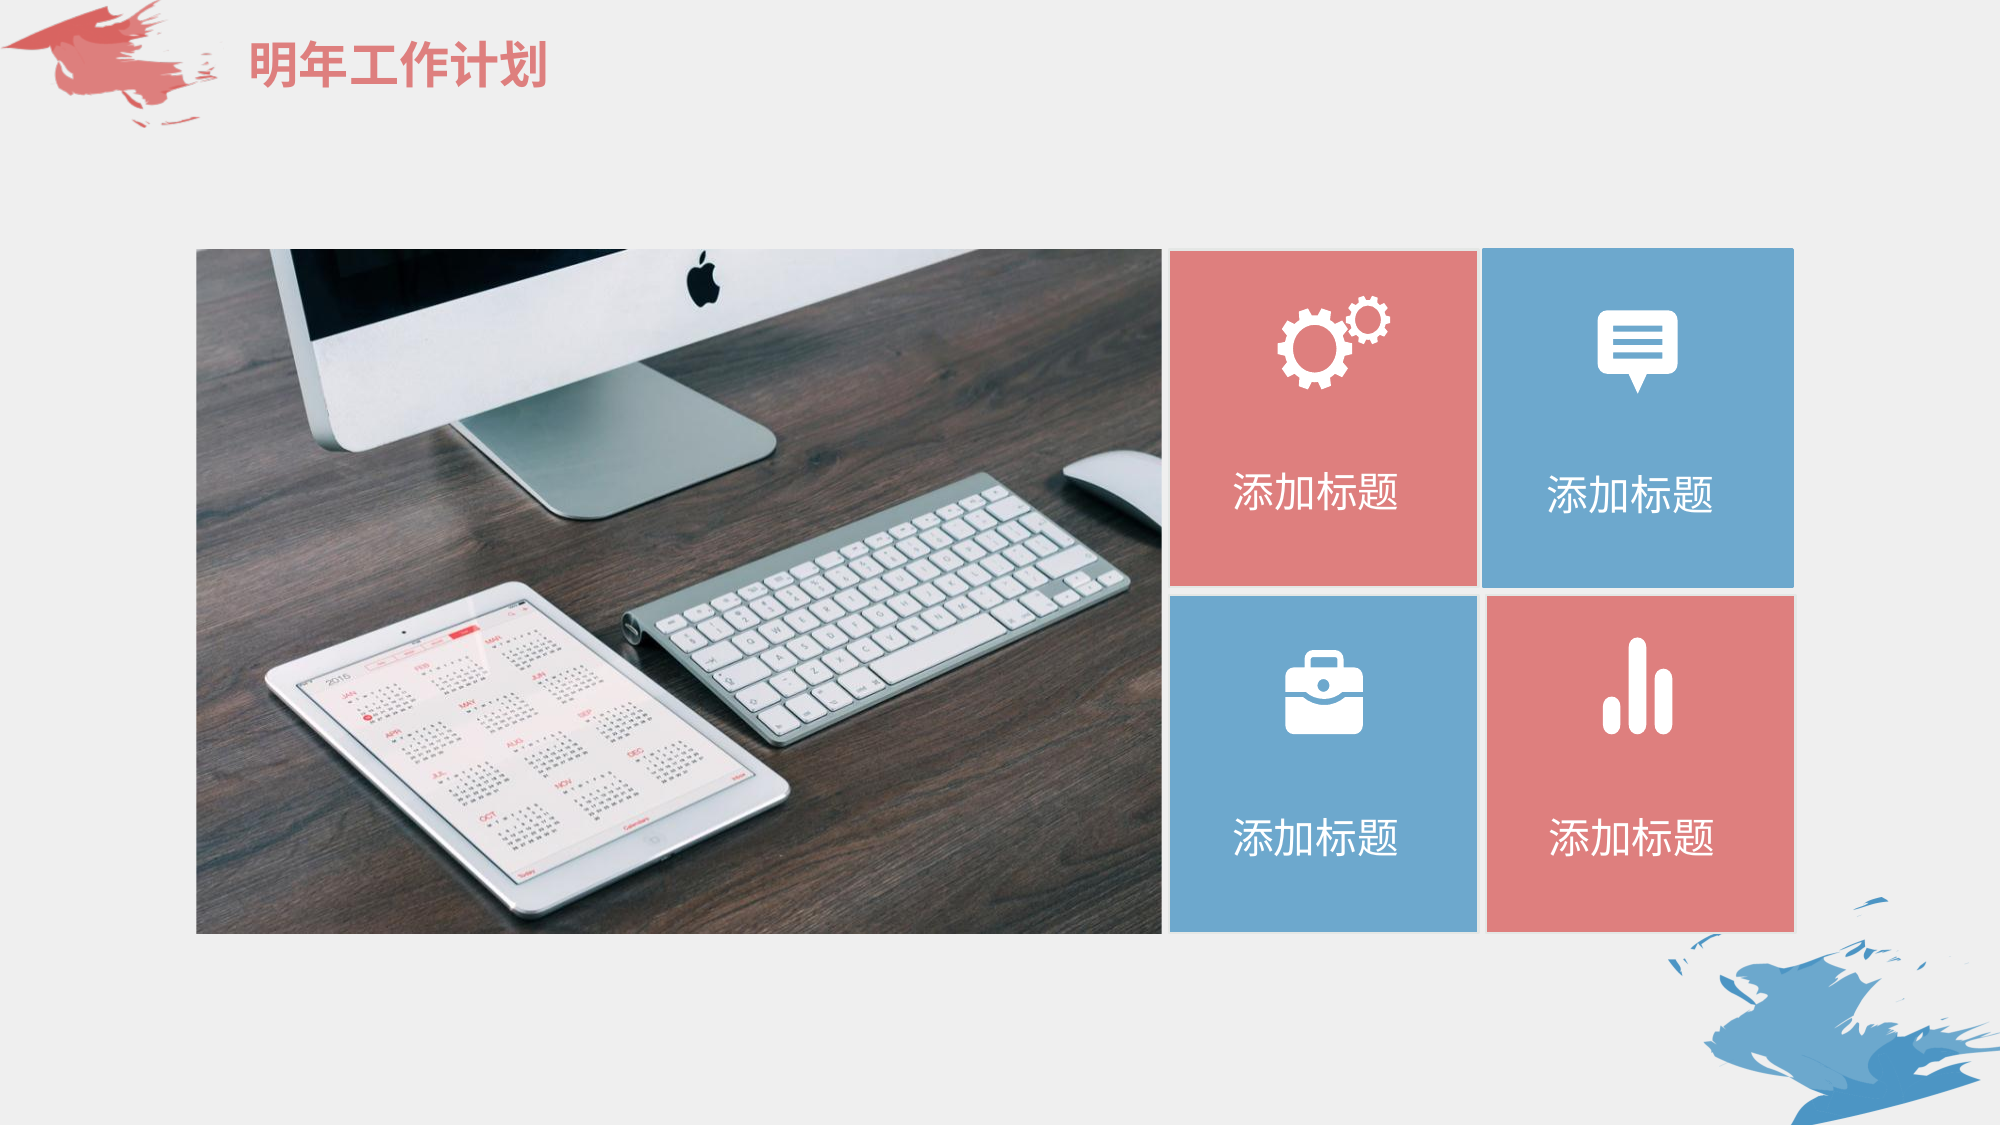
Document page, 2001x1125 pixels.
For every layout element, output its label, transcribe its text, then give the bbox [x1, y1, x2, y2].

text_box 添加标题 [1487, 779, 1732, 874]
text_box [1277, 295, 1391, 390]
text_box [1602, 637, 1673, 735]
text_box [1485, 595, 1796, 934]
text_box [1168, 595, 1479, 934]
text_box [1482, 249, 1793, 588]
text_box [1168, 249, 1479, 588]
picture [1668, 897, 2000, 1125]
text_box 添加标题 [1170, 779, 1416, 875]
text_box 明年工作计划 [234, 25, 564, 101]
picture [0, 0, 224, 128]
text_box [1597, 310, 1678, 394]
text_box 添加标题 [1485, 436, 1731, 531]
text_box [1285, 650, 1363, 735]
text_box 添加标题 [1171, 433, 1417, 529]
text_box [196, 249, 1162, 934]
